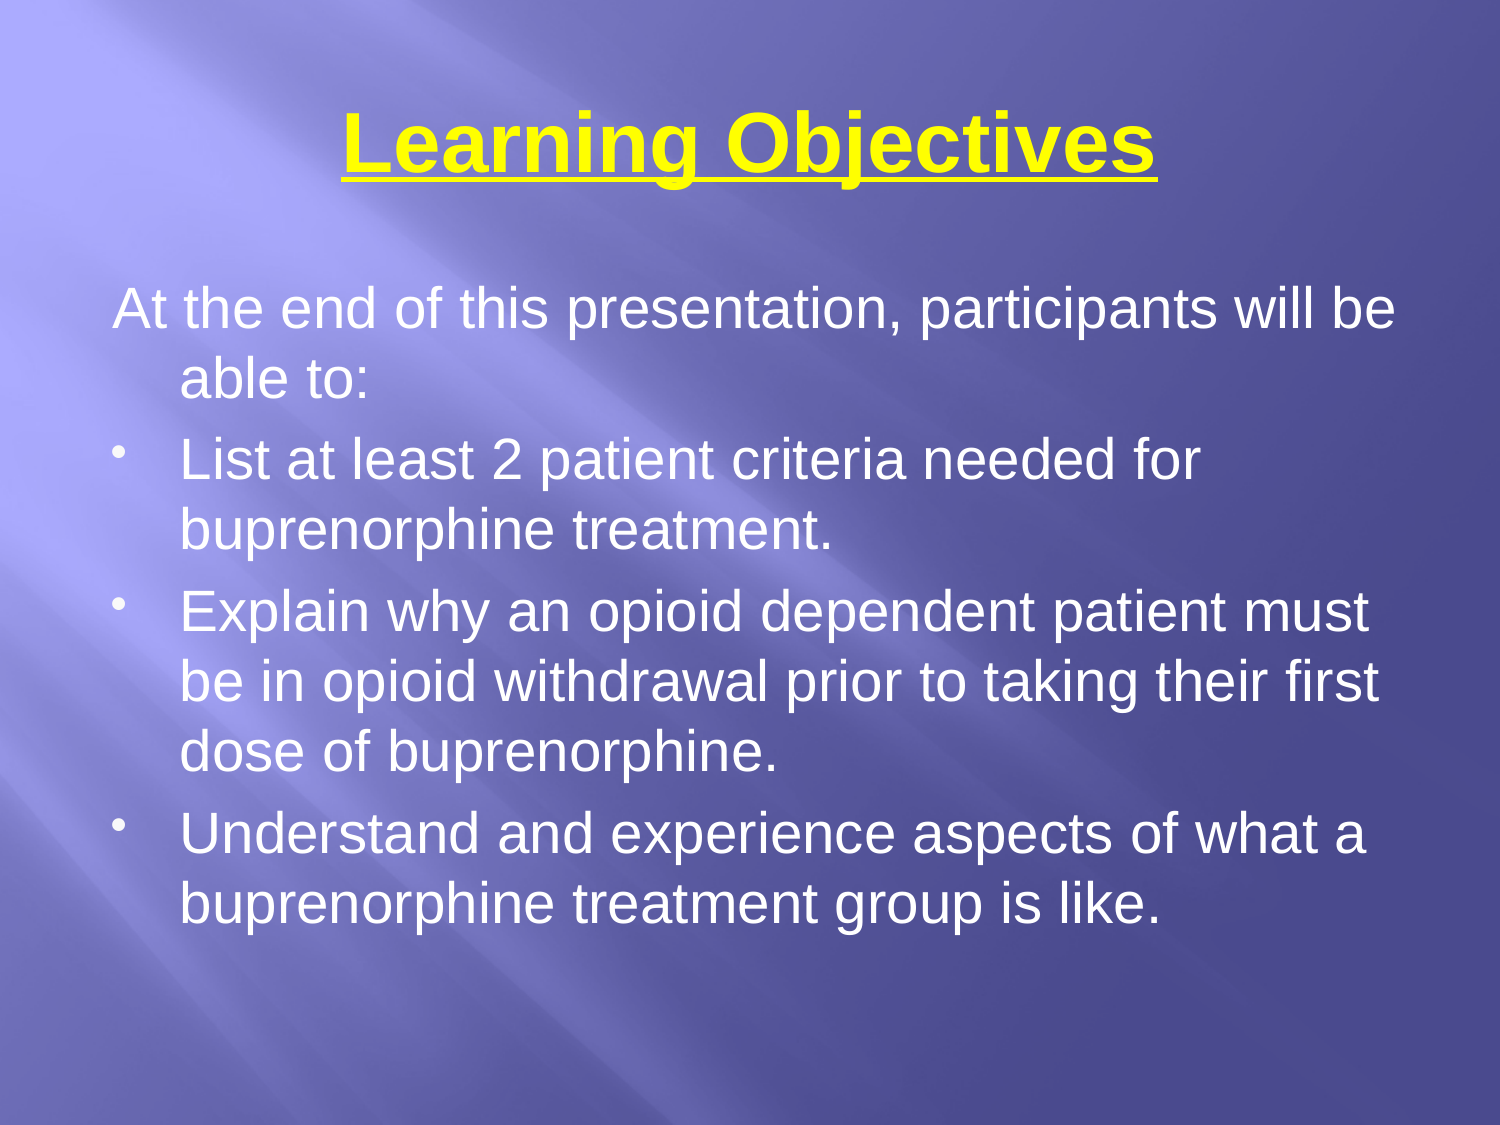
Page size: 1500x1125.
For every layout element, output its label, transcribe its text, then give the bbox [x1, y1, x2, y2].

title Learning Objectives [75, 45, 1425, 233]
list At the end of this presentation, participants will be able to: List at least 2 patient criteria needed for buprenorphine treatment. Explain why an opioid dependent patient must be in opioid withdrawal prior to taking their first dose of buprenorphine. Understand and experience aspects of what a buprenorphine treatment group is like. [75, 262, 1425, 1035]
